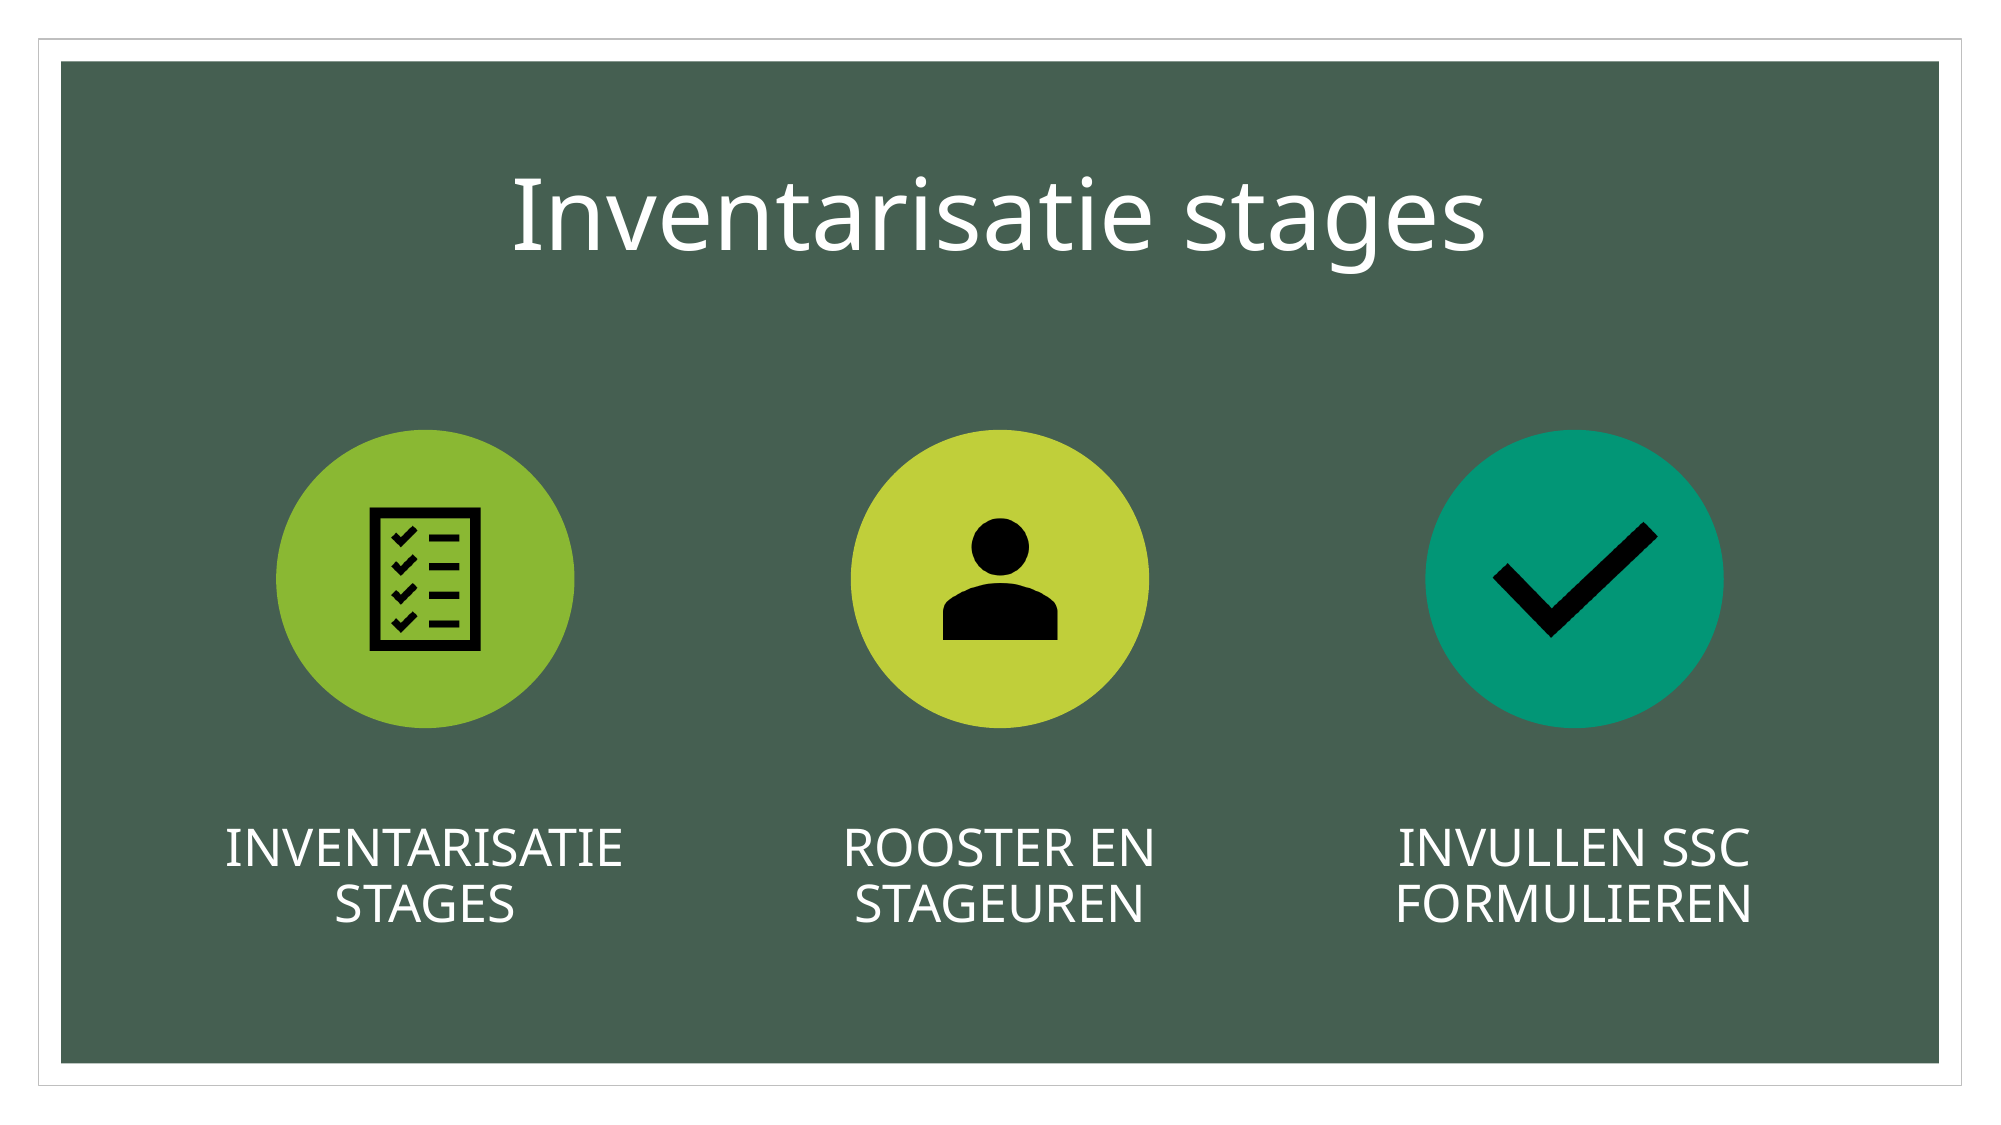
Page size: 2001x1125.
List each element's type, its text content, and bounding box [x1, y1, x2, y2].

title Inventarisatie stages [174, 105, 1825, 331]
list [174, 378, 1825, 991]
